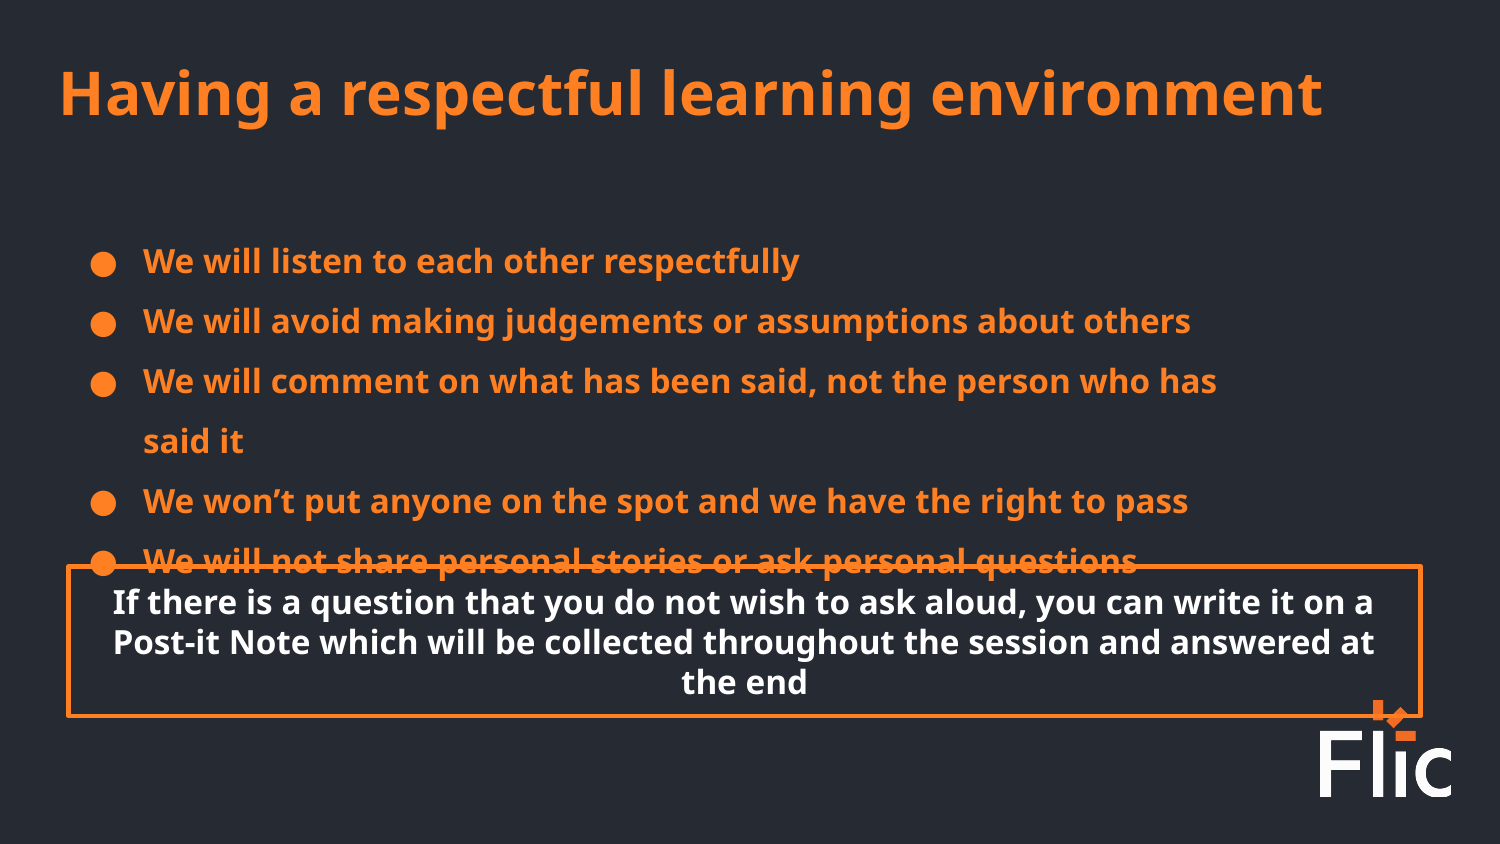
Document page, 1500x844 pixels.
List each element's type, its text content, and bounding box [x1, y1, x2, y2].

picture [1320, 700, 1451, 797]
text_box Having a respectful learning environment [59, 44, 1377, 173]
text_box We will listen to each other respectfully We will avoid making judgements or assumptions about others We will comment on what has been said, not the person who has said it We won’t put anyone on the spot and we have the right to pass We will not share personal stories or ask personal questions [53, 205, 1307, 595]
text_box If there is a question that you do not wish to ask aloud, you can write it on a Post-it Note which will be collected throughout the session and answered at the end [68, 566, 1421, 716]
